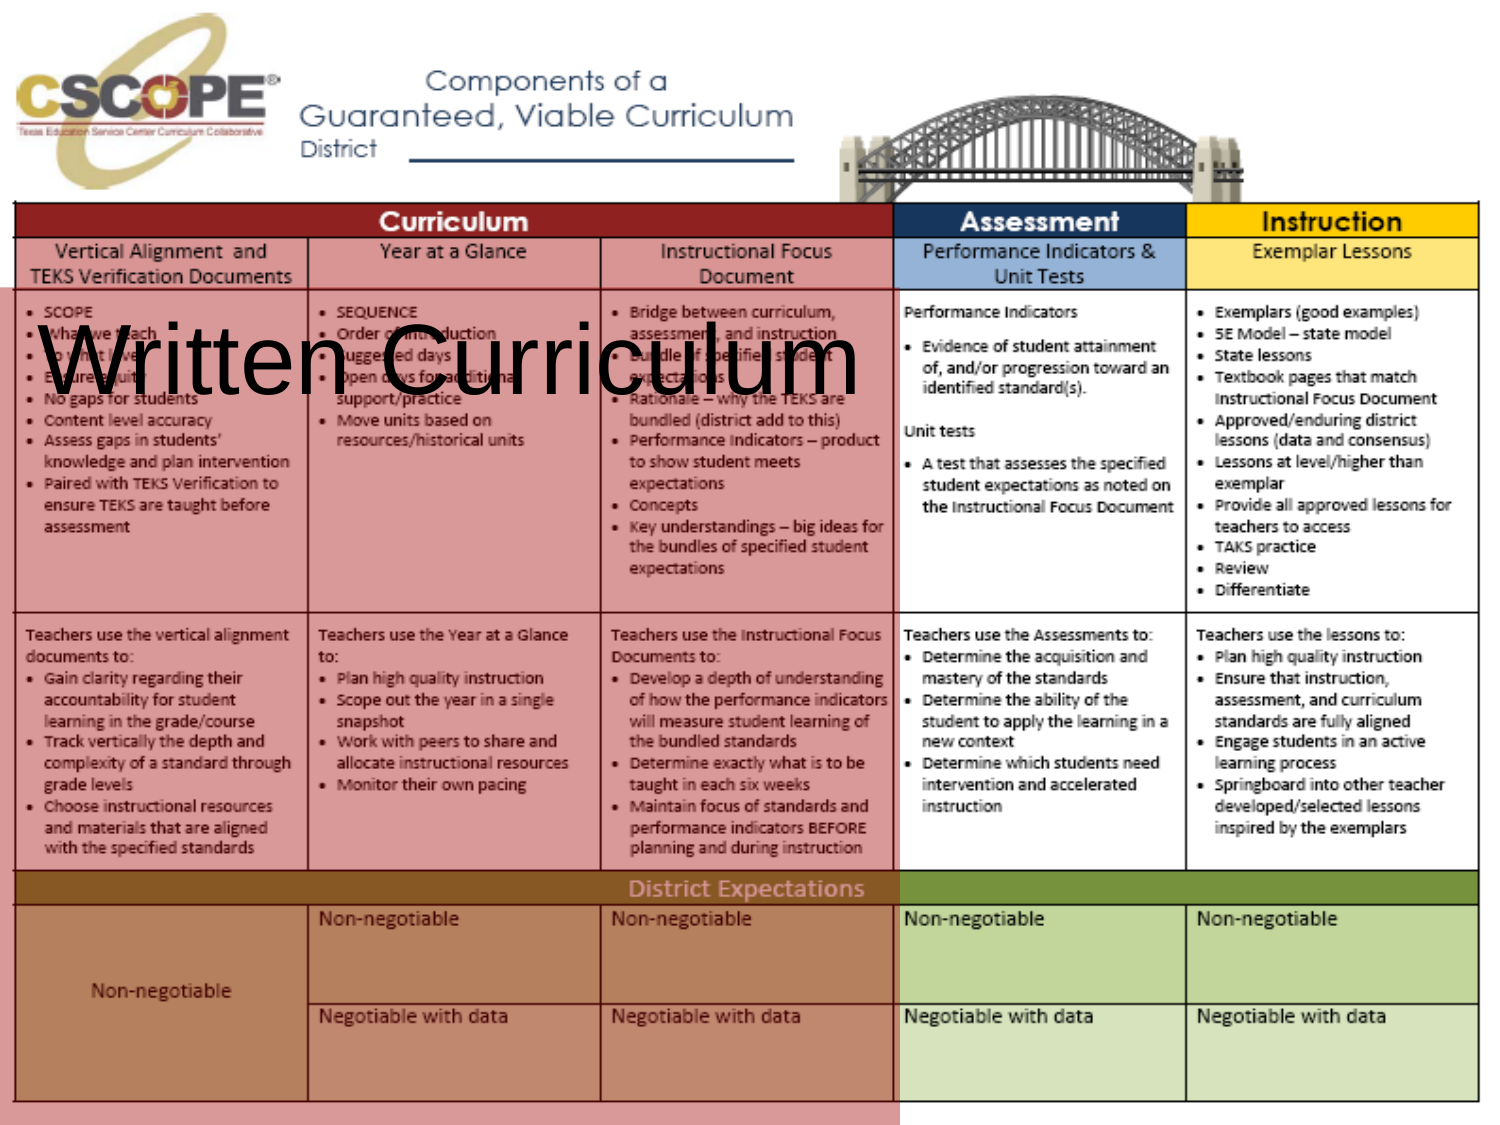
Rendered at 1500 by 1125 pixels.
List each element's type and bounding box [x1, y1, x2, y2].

list [0, 0, 1500, 1125]
